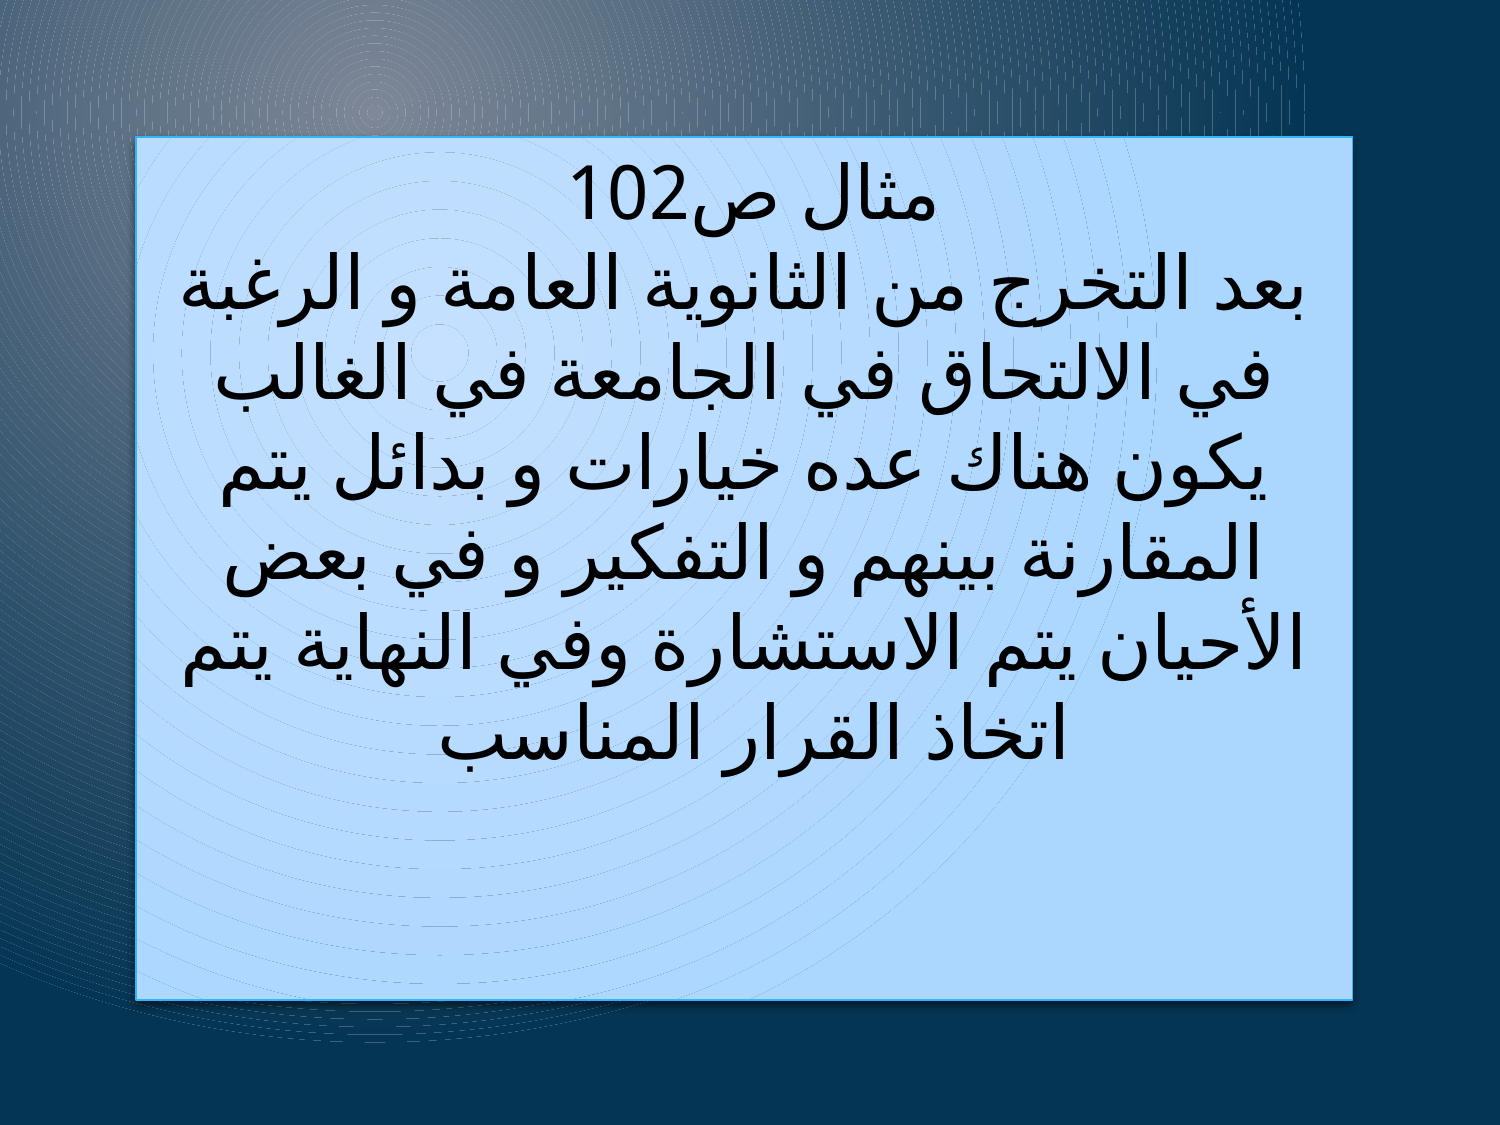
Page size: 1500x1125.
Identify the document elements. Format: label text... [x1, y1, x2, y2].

title مثال ص102 بعد التخرج من الثانوية العامة و الرغبة في الالتحاق في الجامعة في الغالب يكون هناك عده خيارات و بدائل يتم المقارنة بينهم و التفكير و في بعض الأحيان يتم الاستشارة وفي النهاية يتم اتخاذ القرار المناسب [135, 136, 1353, 1001]
